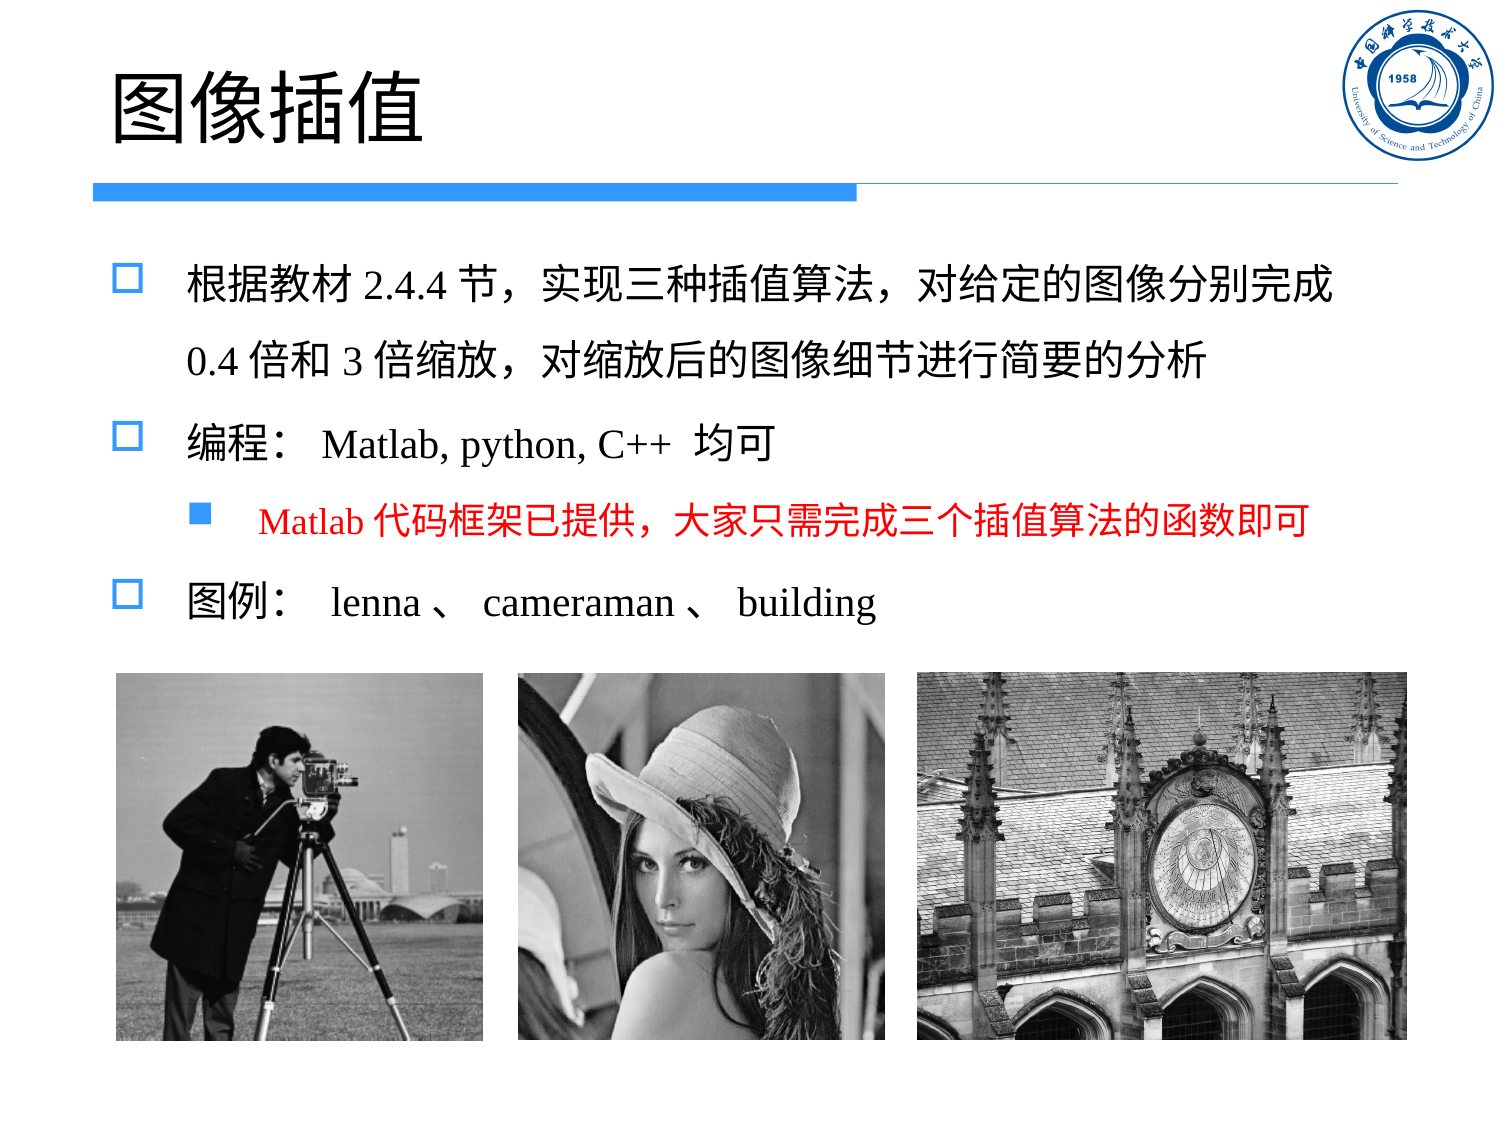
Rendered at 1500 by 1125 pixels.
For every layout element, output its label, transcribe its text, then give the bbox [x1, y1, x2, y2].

title 图像插值 [94, 50, 1407, 161]
picture [1339, 2, 1494, 161]
picture [116, 673, 483, 1041]
picture [517, 673, 885, 1040]
picture [917, 672, 1407, 1040]
list 根据教材2.4.4节，实现三种插值算法，对给定的图像分别完成0.4倍和3倍缩放，对缩放后的图像细节进行简要的分析 编程：Matlab, python, C++ 均可 Matlab代码框架已提供，大家只需完成三个插值算法的函数即可 图例： lenna、cameraman、building [94, 225, 1407, 1041]
